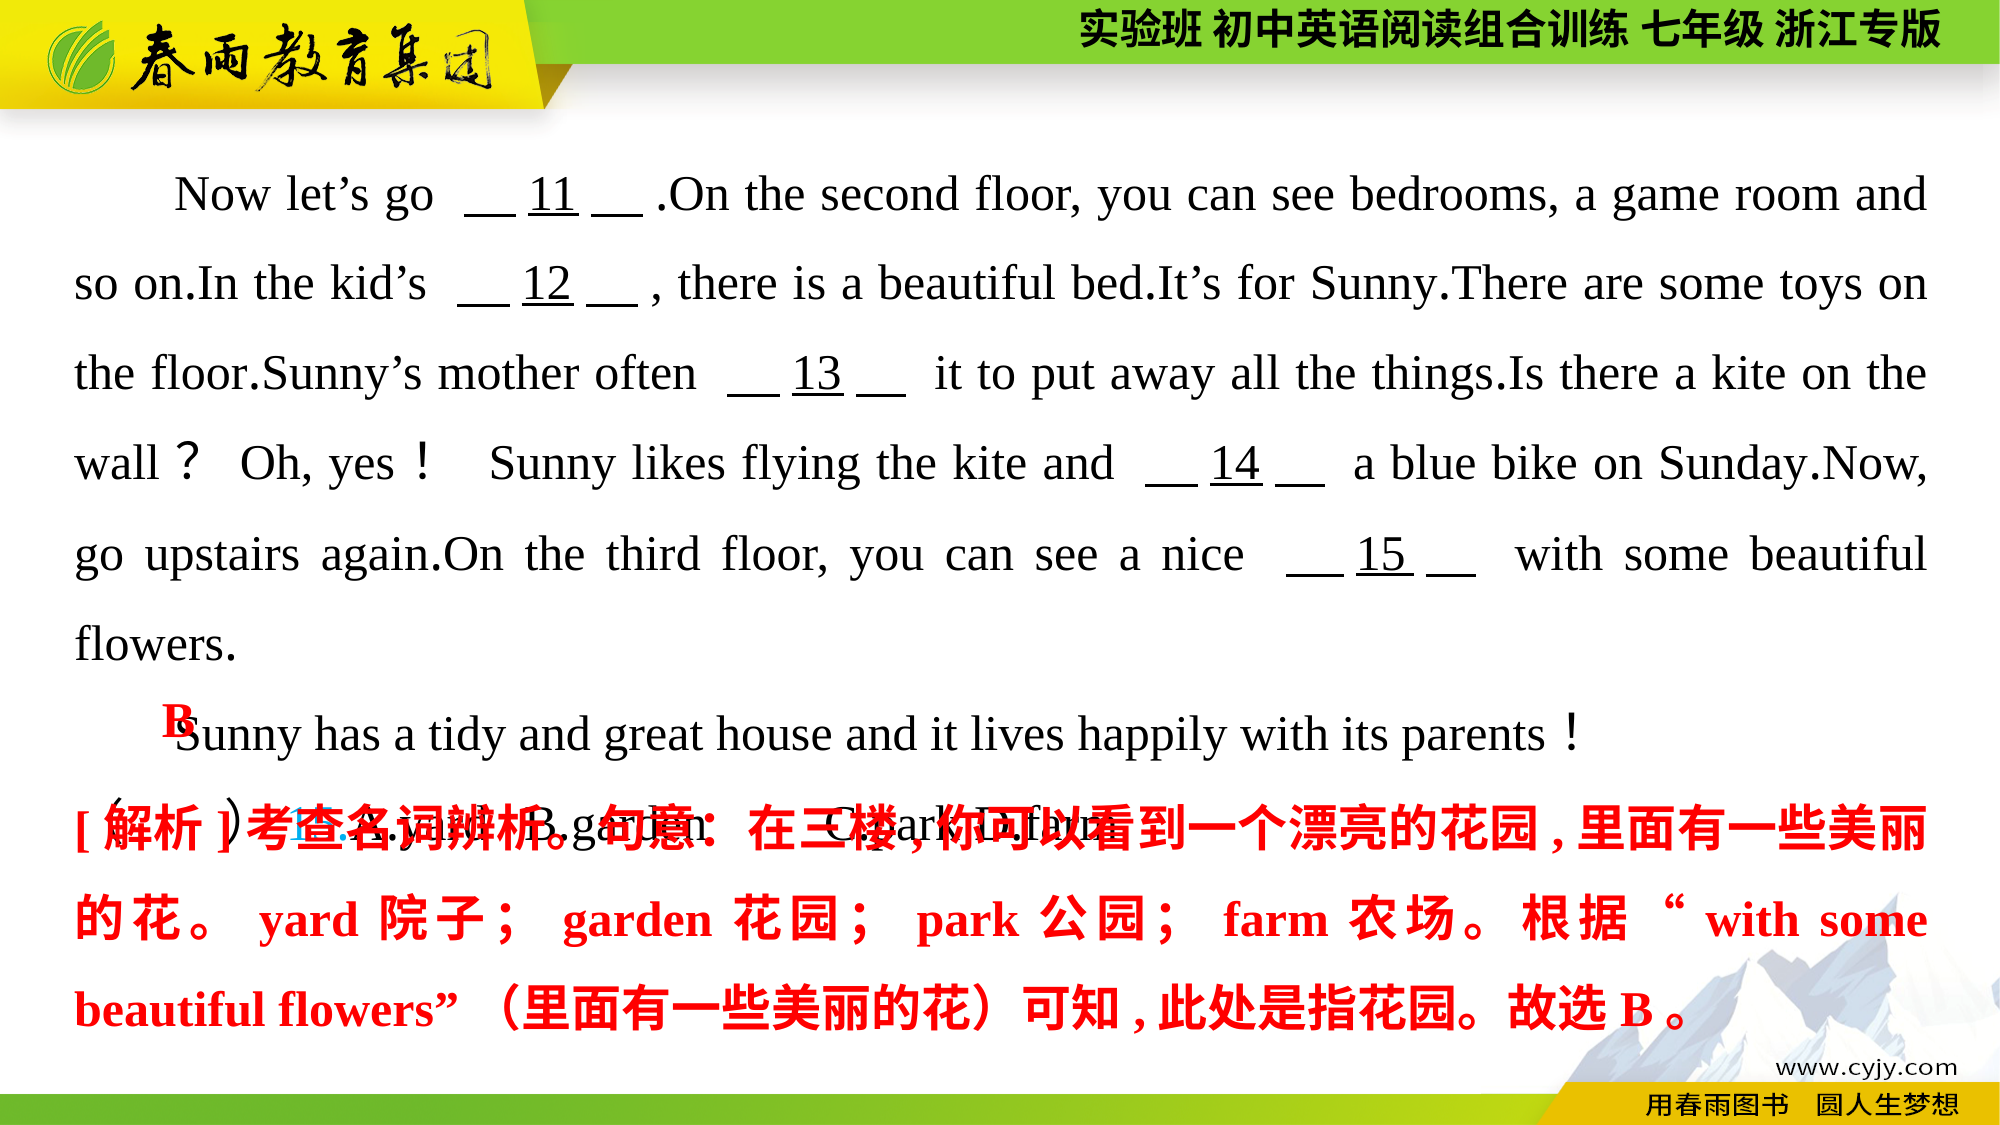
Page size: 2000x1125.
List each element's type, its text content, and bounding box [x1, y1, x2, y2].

text_box [解析]考查名词辨析。句意：在三楼,你可以看到一个漂亮的花园,里面有一些美丽的花。yard院子；garden花园；park公园；farm农场。根据“with some beautiful flowers”（里面有一些美丽的花）可知,此处是指花园。故选B。 [59, 758, 1944, 1044]
list Now let’s go 11 .On the second floor, you can see bedrooms, a game room and so on.In the kid’s 12 , there is a beautiful bed.It’s for Sunny.There are some toys on the floor.Sunny’s mother often 13 it to put away all the things.Is there a kite on the wall？Oh, yes！ Sunny likes flying the kite and 14 a blue bike on Sunday.Now, go upstairs again.On the third floor, you can see a nice 15 with some beautiful flowers. Sunny has a tidy and great house and it lives happily with its parents！ （ ）15.A.yard B.garden C.park D.farm [59, 122, 1944, 758]
picture [0, 0, 2000, 1125]
text_box B [147, 680, 211, 756]
